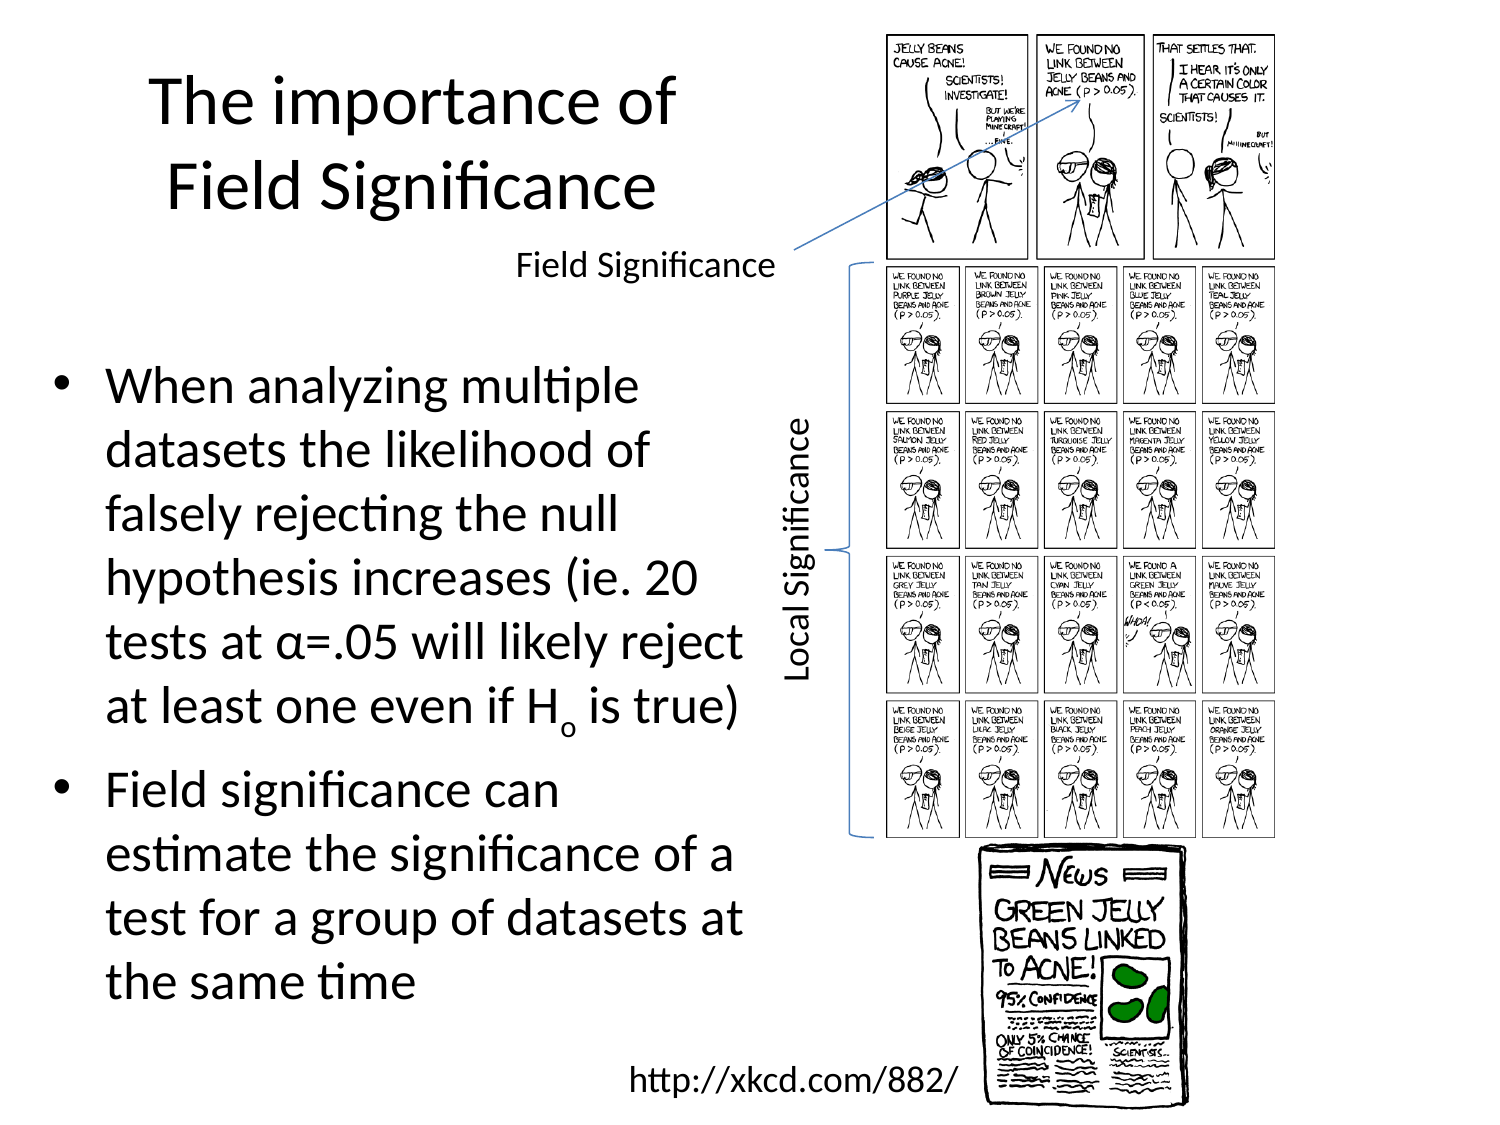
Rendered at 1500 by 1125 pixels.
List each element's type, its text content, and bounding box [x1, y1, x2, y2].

text_box http://xkcd.com/882/ [613, 1048, 881, 1108]
text_box Local Significance [764, 402, 824, 698]
text_box Field Significance [501, 232, 792, 292]
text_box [793, 99, 1081, 251]
text_box [824, 261, 874, 839]
title The importance of Field Significance [75, 45, 752, 233]
picture [886, 34, 1276, 1113]
list When analyzing multiple datasets the likelihood of falsely rejecting the null hypothesis increases (ie. 20 tests at α=.05 will likely reject at least one even if Ho is true) Field significance can estimate the significance of a test for a group of datasets at the same time [37, 342, 764, 1088]
